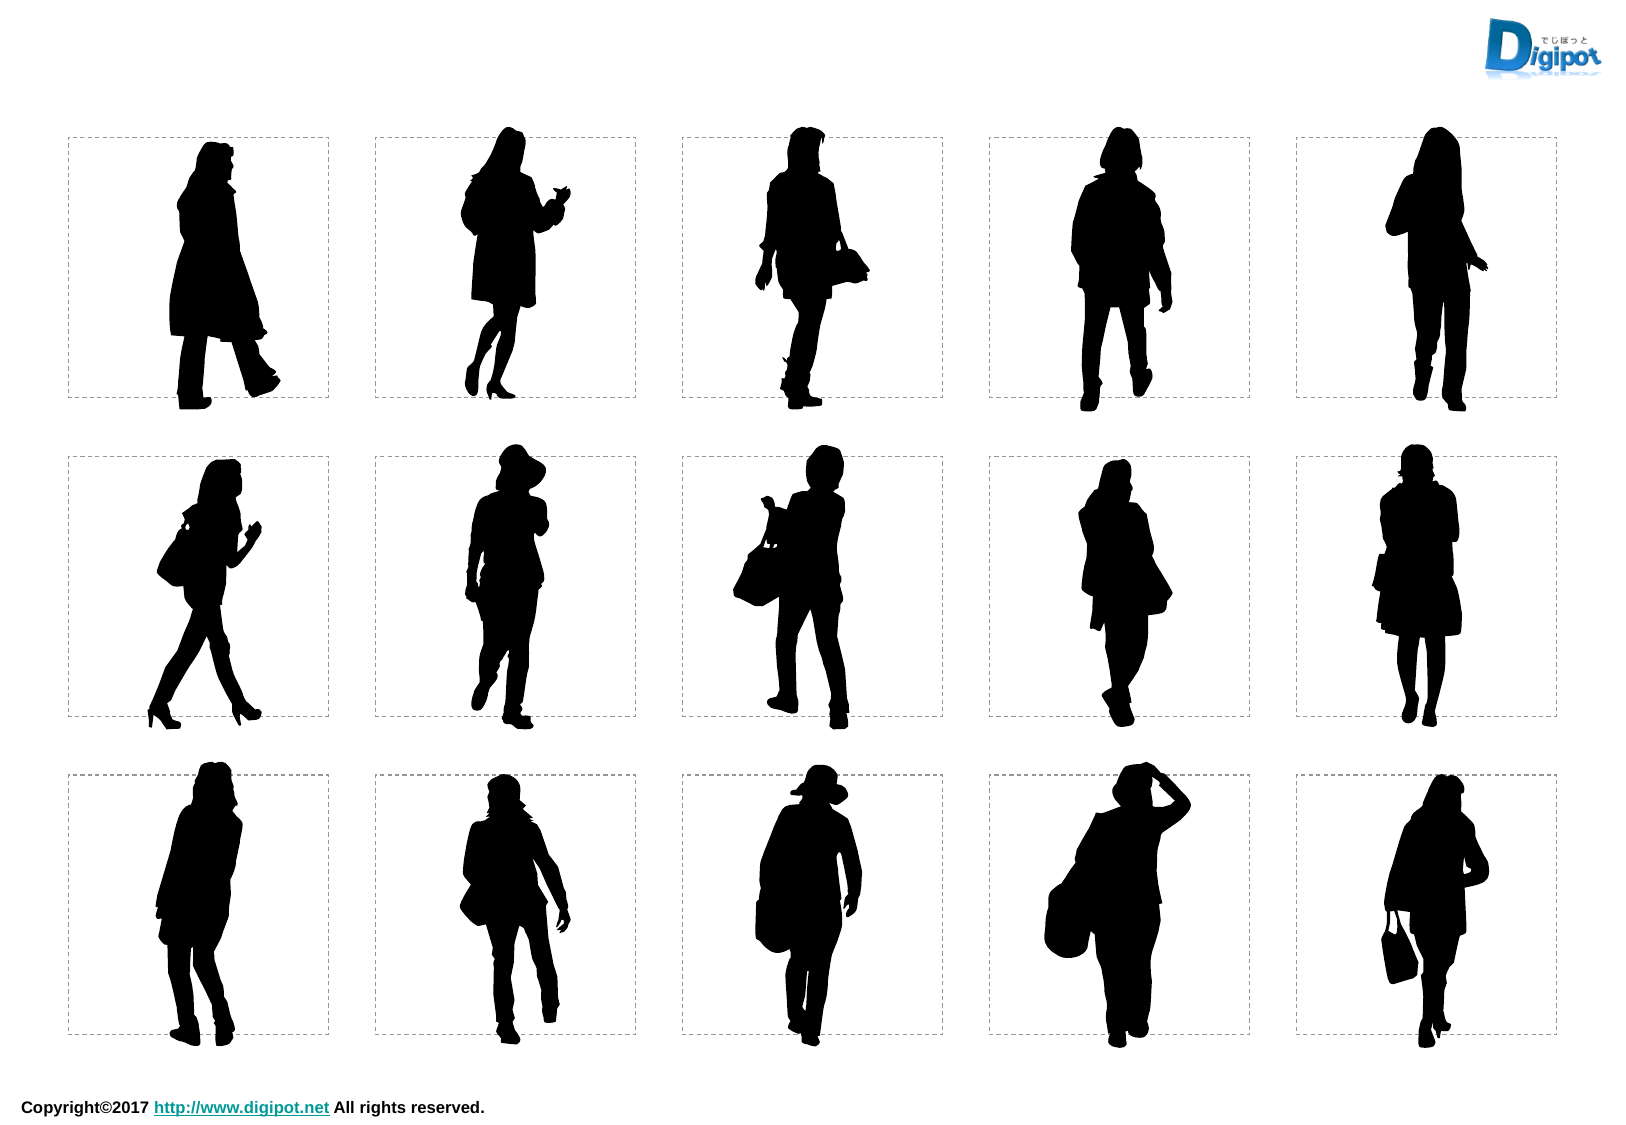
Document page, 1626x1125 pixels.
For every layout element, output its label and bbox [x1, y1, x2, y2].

text_box [755, 764, 863, 1047]
text_box [1071, 126, 1173, 412]
text_box [1371, 444, 1462, 727]
text_box [1078, 459, 1173, 727]
text_box [1385, 126, 1489, 412]
text_box [460, 126, 571, 400]
text_box [169, 141, 281, 410]
text_box [147, 459, 262, 730]
text_box [155, 761, 243, 1047]
text_box [459, 774, 571, 1045]
text_box [755, 126, 870, 410]
picture [1485, 18, 1602, 82]
text_box [1381, 774, 1490, 1048]
text_box [465, 444, 550, 730]
text_box [733, 445, 850, 730]
text_box [1044, 761, 1191, 1048]
